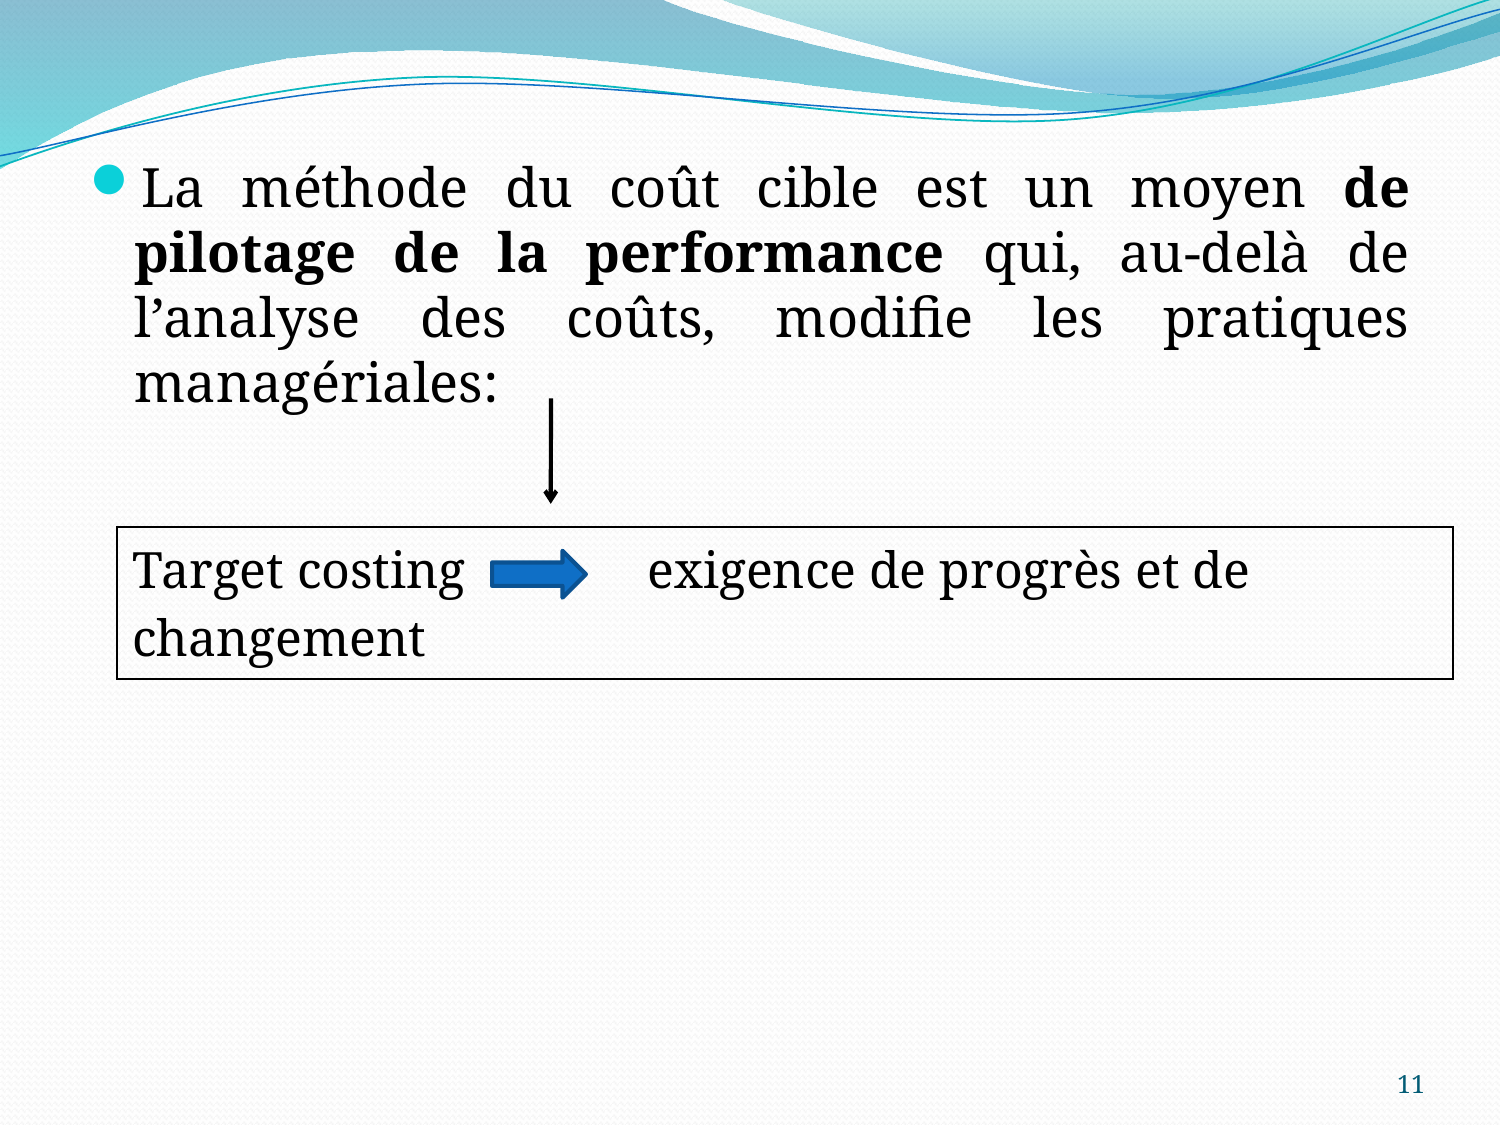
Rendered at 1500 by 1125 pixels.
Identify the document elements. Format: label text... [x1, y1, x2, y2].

slide_number 23 [554, 403, 560, 450]
list La méthode du coût cible est un moyen de pilotage de la performance qui, au-delà de l’analyse des coûts, modifie les pratiques managériales: [75, 70, 1425, 1005]
slide_number 23 [542, 404, 548, 450]
table_header Target costing exigence de progrès et de changement [118, 528, 1452, 678]
slide_number 23 [499, 452, 601, 512]
slide_number 11 [1299, 1042, 1425, 1103]
text_box [490, 548, 588, 600]
